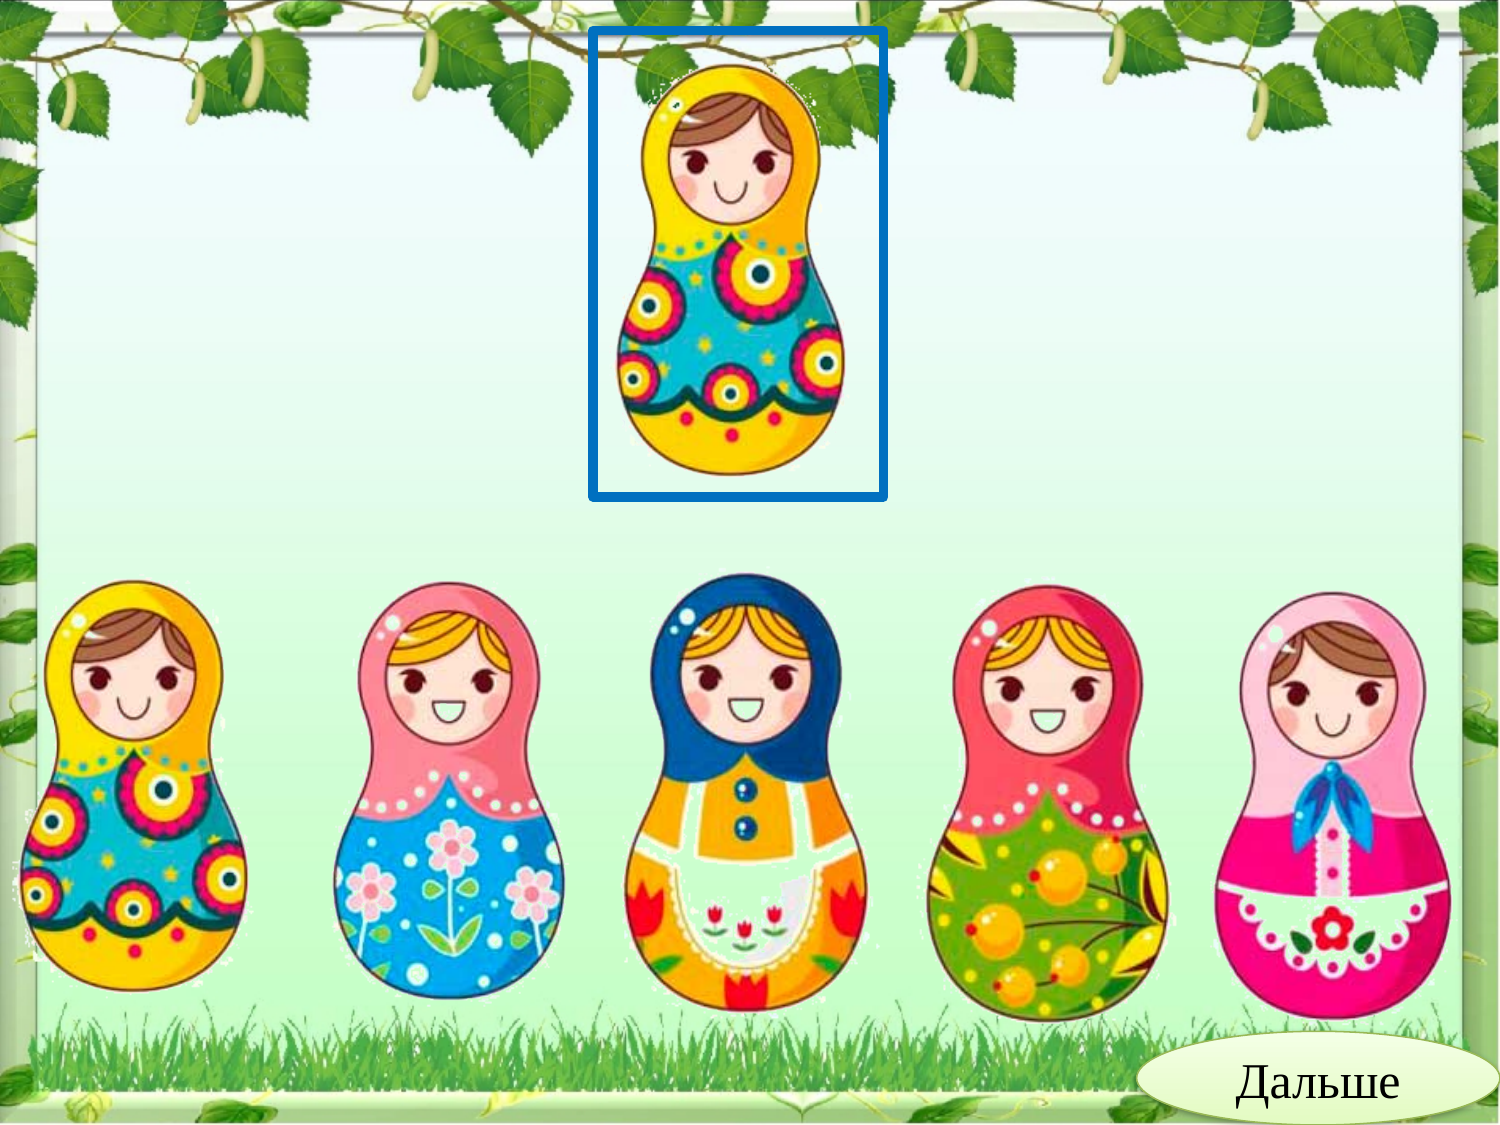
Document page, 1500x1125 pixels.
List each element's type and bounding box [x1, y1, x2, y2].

list [304, 550, 596, 1028]
picture [0, 0, 1500, 1125]
